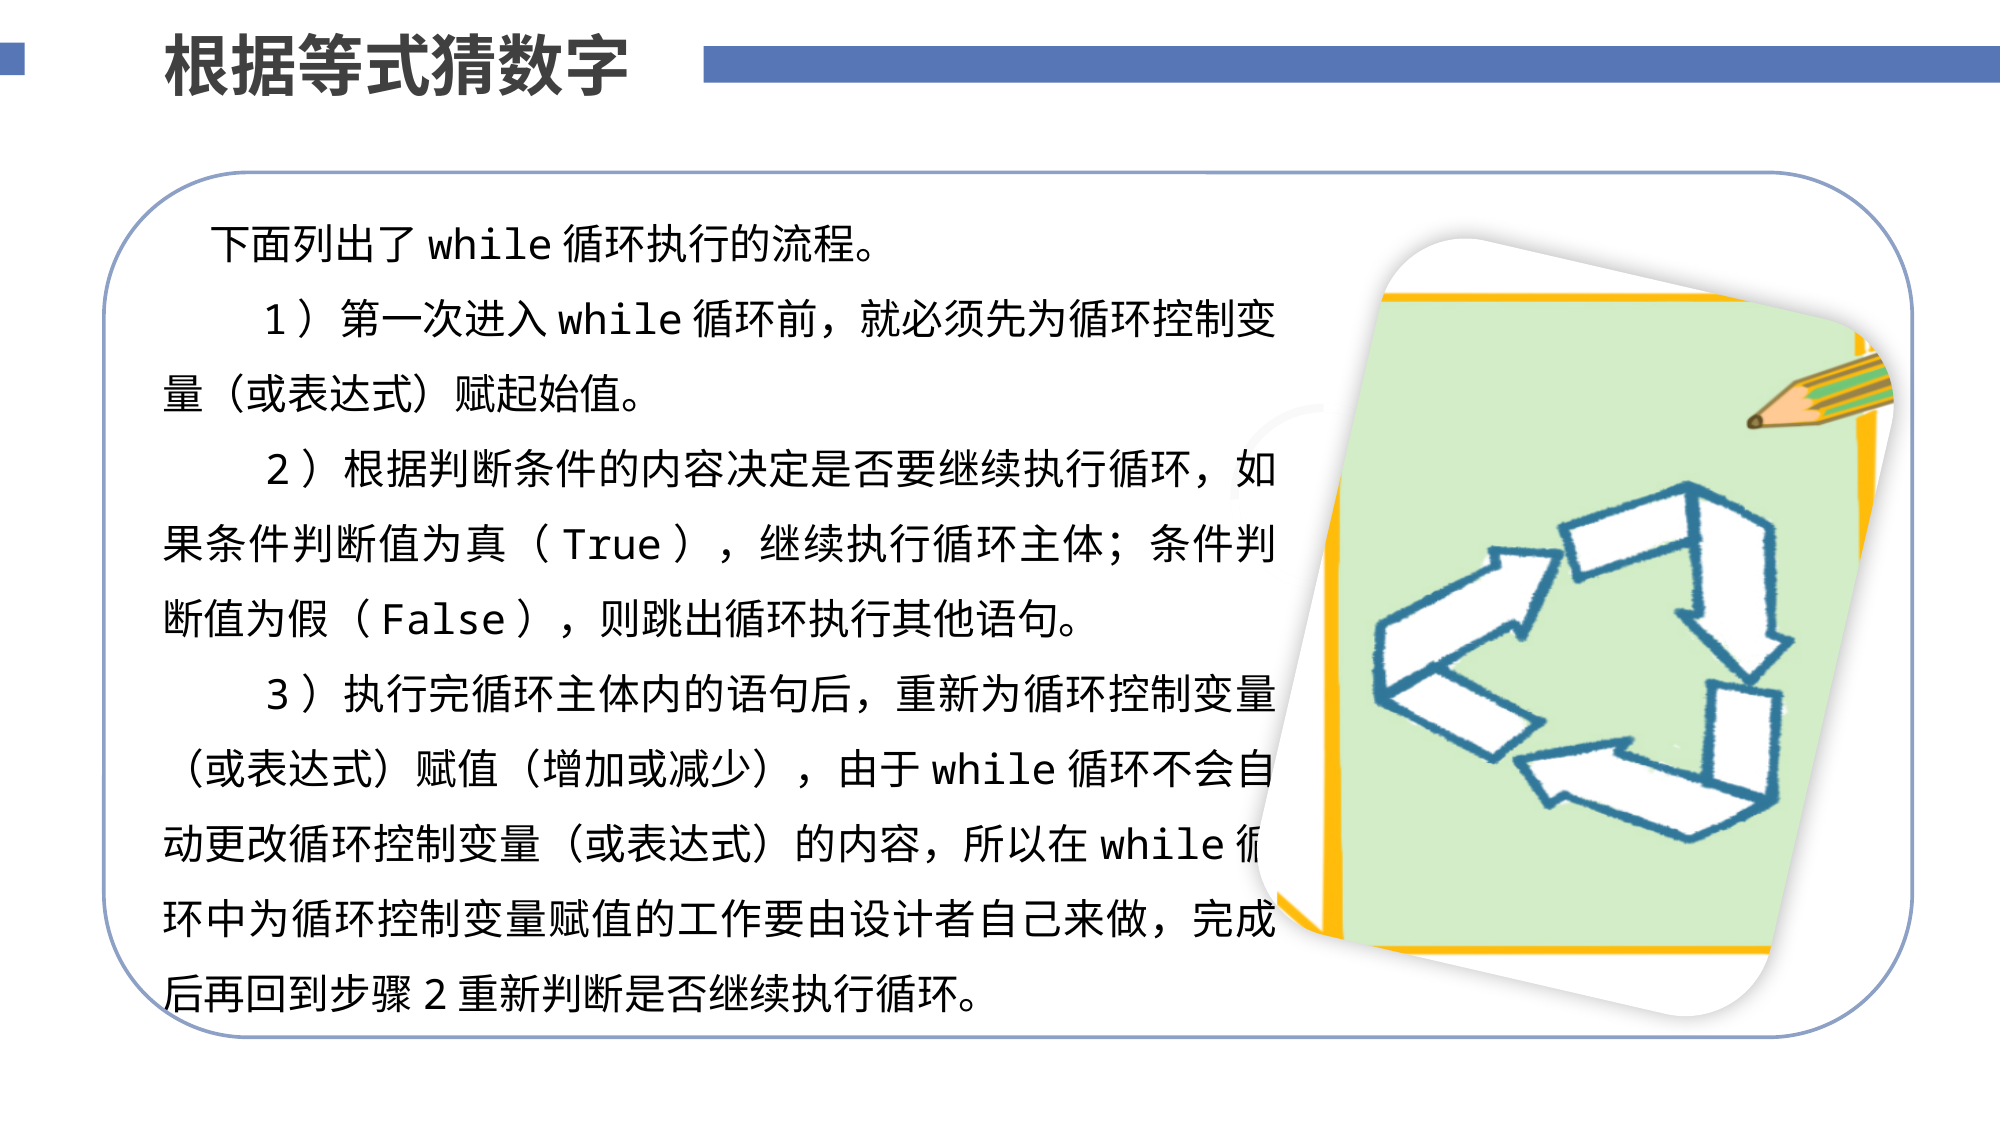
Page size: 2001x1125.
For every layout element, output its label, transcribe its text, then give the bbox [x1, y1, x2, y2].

text_box 根据等式猜数字 [163, 23, 632, 104]
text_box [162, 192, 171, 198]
text_box [0, 41, 26, 76]
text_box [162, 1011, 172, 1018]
text_box [702, 45, 2000, 84]
text_box [102, 171, 1914, 1039]
picture [1218, 238, 1932, 1017]
